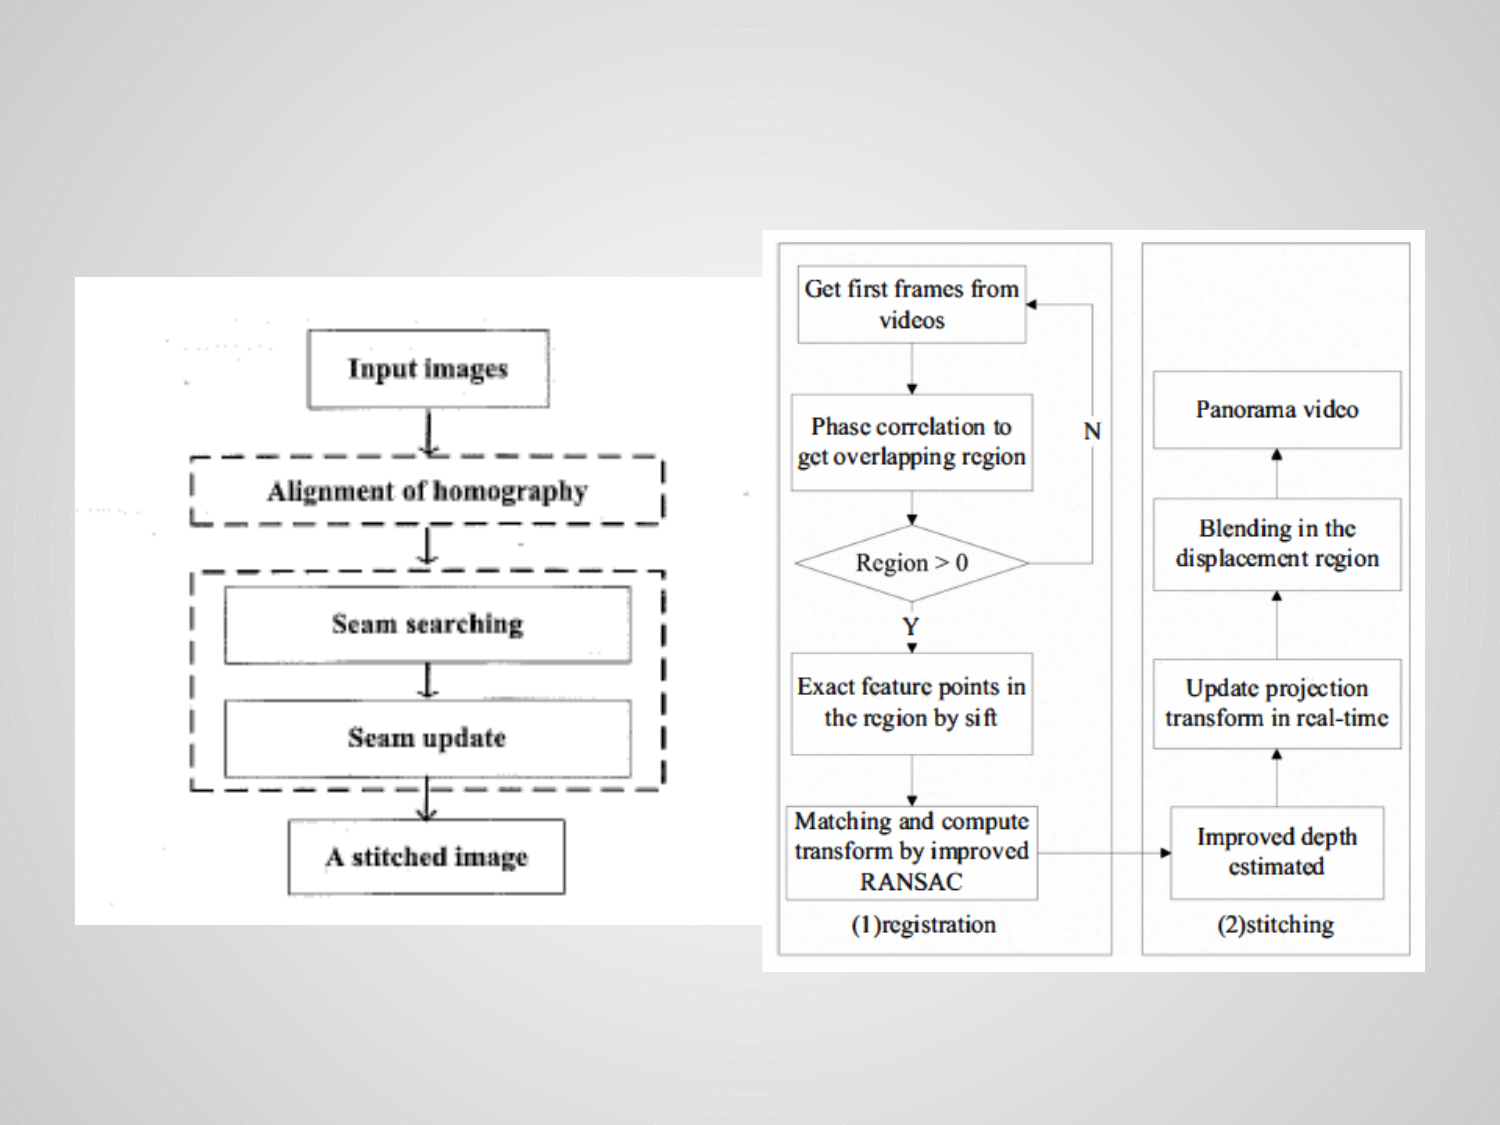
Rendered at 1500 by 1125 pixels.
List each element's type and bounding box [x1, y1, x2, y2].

text_box [762, 230, 1425, 972]
text_box [74, 277, 762, 925]
